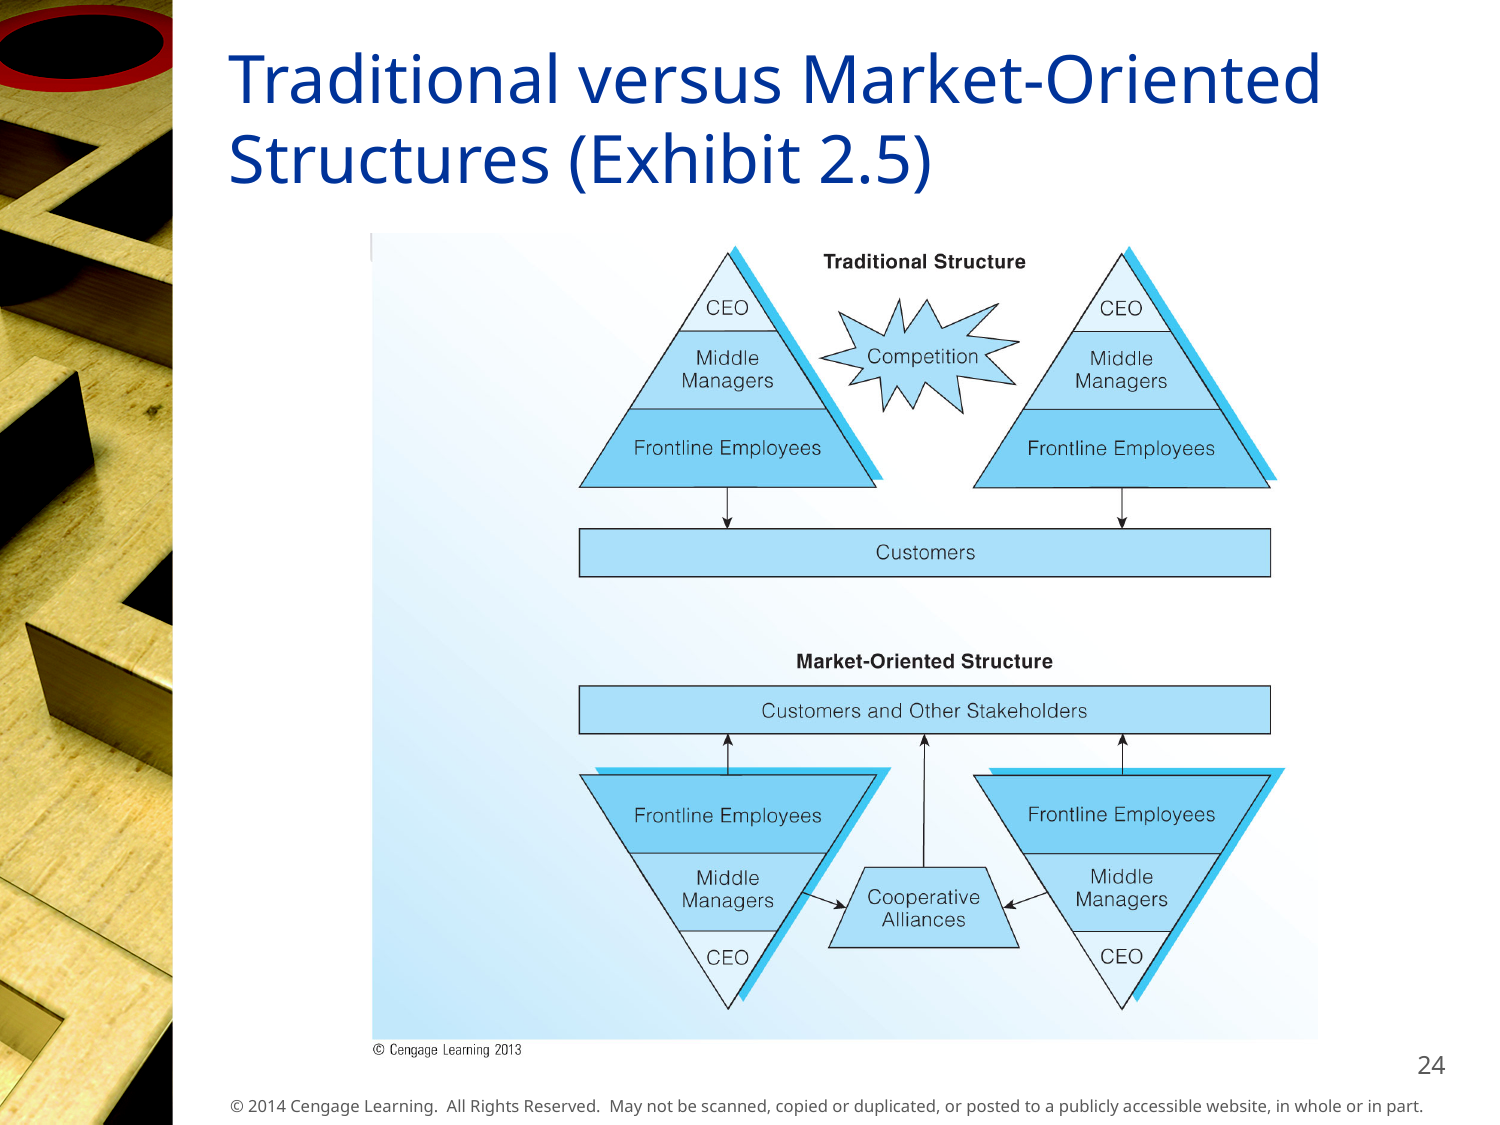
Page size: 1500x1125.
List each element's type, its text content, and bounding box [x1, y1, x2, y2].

picture [0, 0, 173, 1125]
picture [369, 233, 1319, 1059]
title Traditional versus Market-Oriented Structures (Exhibit 2.5) [213, 29, 1454, 213]
slide_number 24 [1386, 1037, 1478, 1097]
